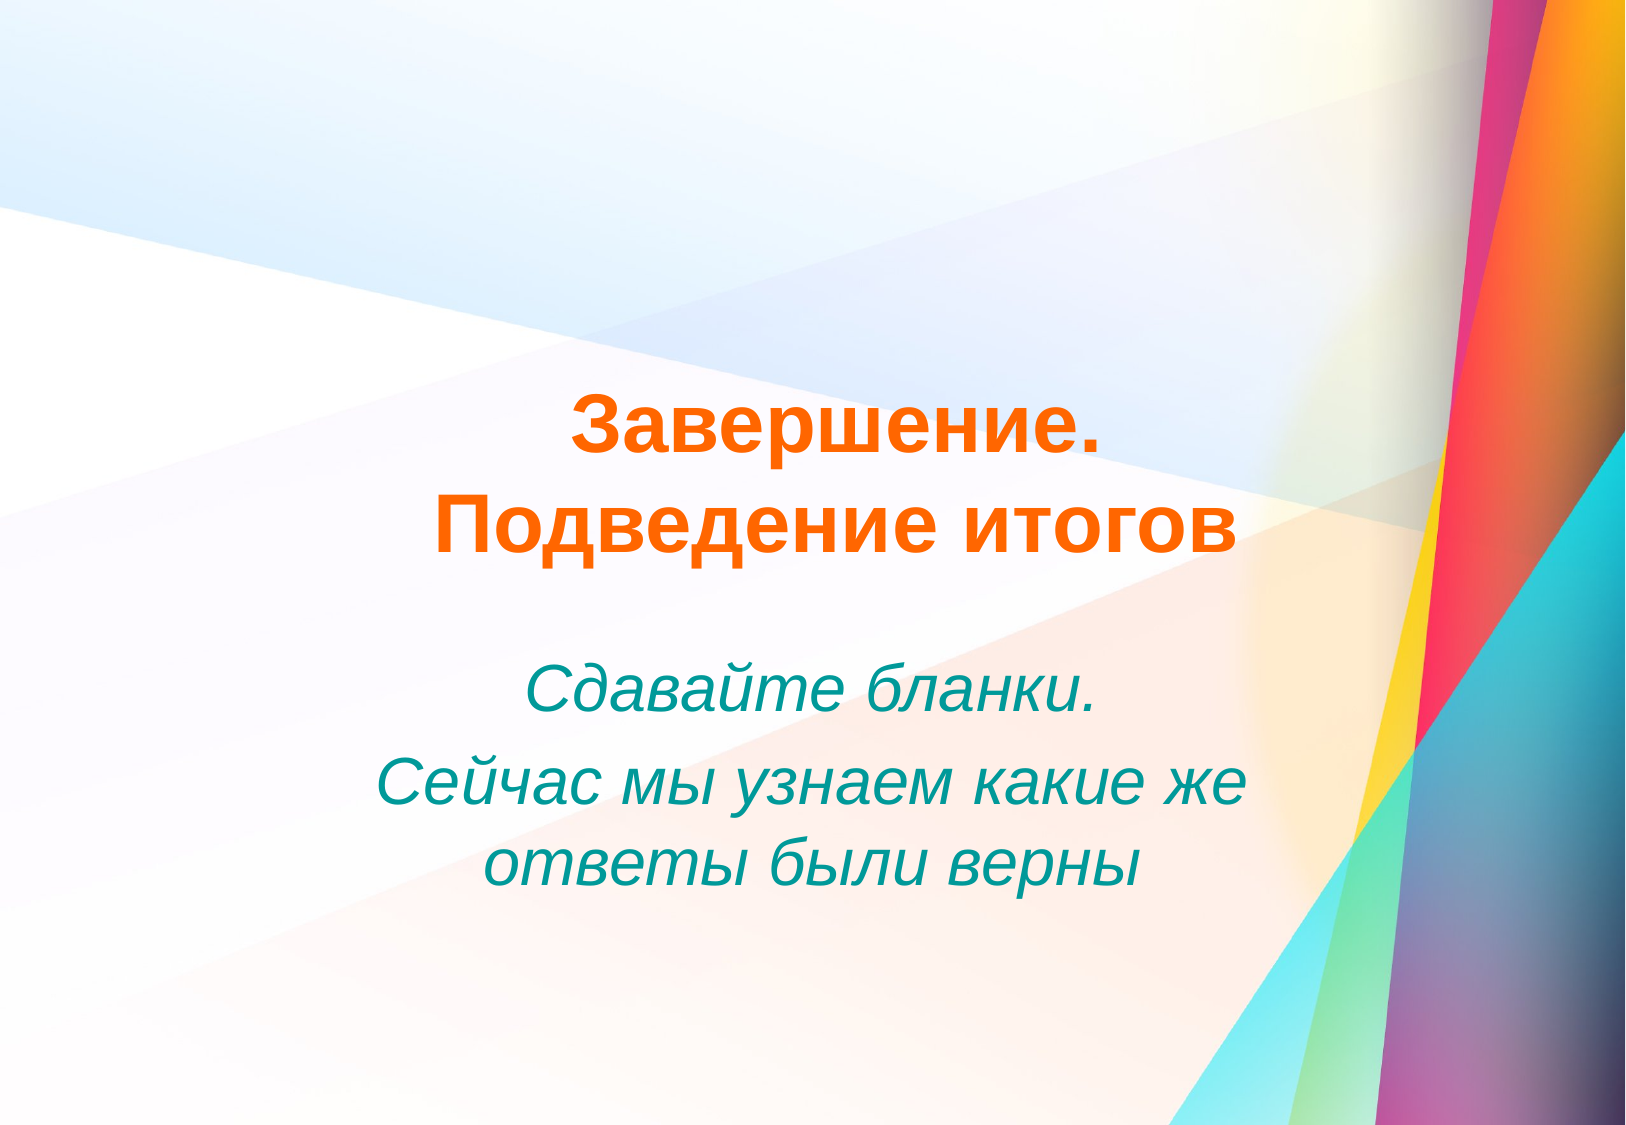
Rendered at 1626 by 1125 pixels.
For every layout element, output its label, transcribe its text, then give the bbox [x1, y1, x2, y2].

picture [0, 0, 1626, 1125]
subtitle Сдавайте бланки. Сейчас мы узнаем какие же ответы были верны [243, 637, 1382, 925]
title Завершение. Подведение итогов [184, 371, 1489, 567]
